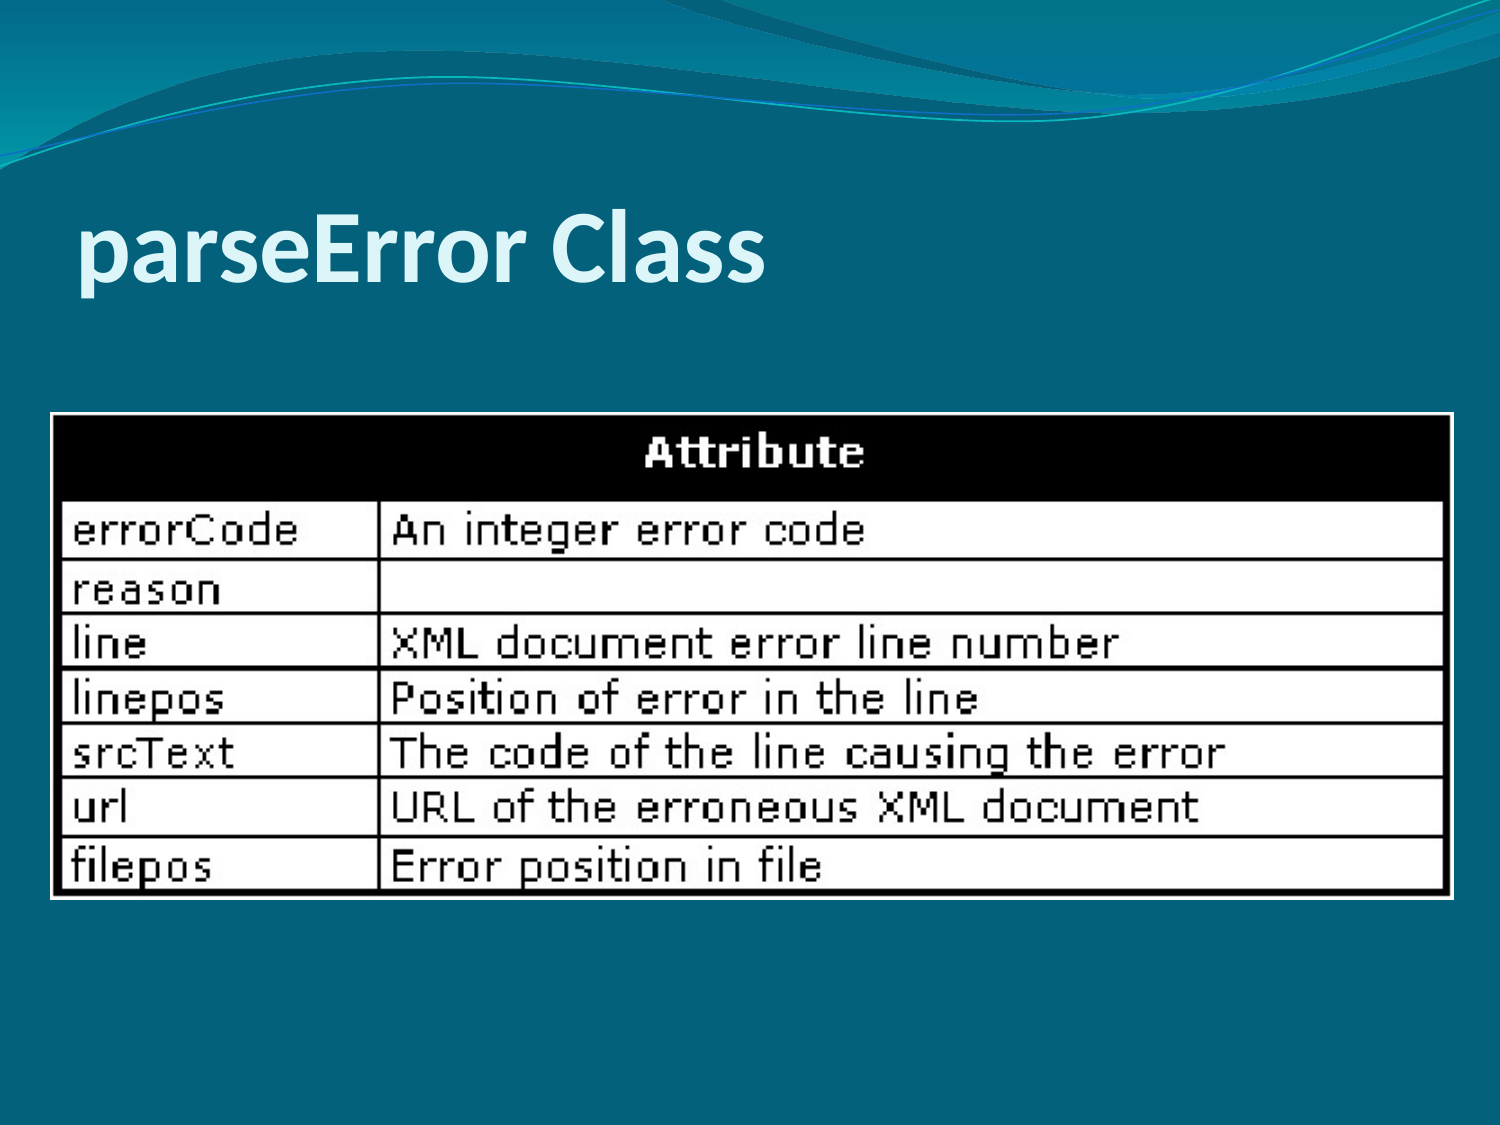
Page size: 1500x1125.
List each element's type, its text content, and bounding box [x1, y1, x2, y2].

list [49, 412, 1454, 901]
title parseError Class [74, 115, 1426, 304]
